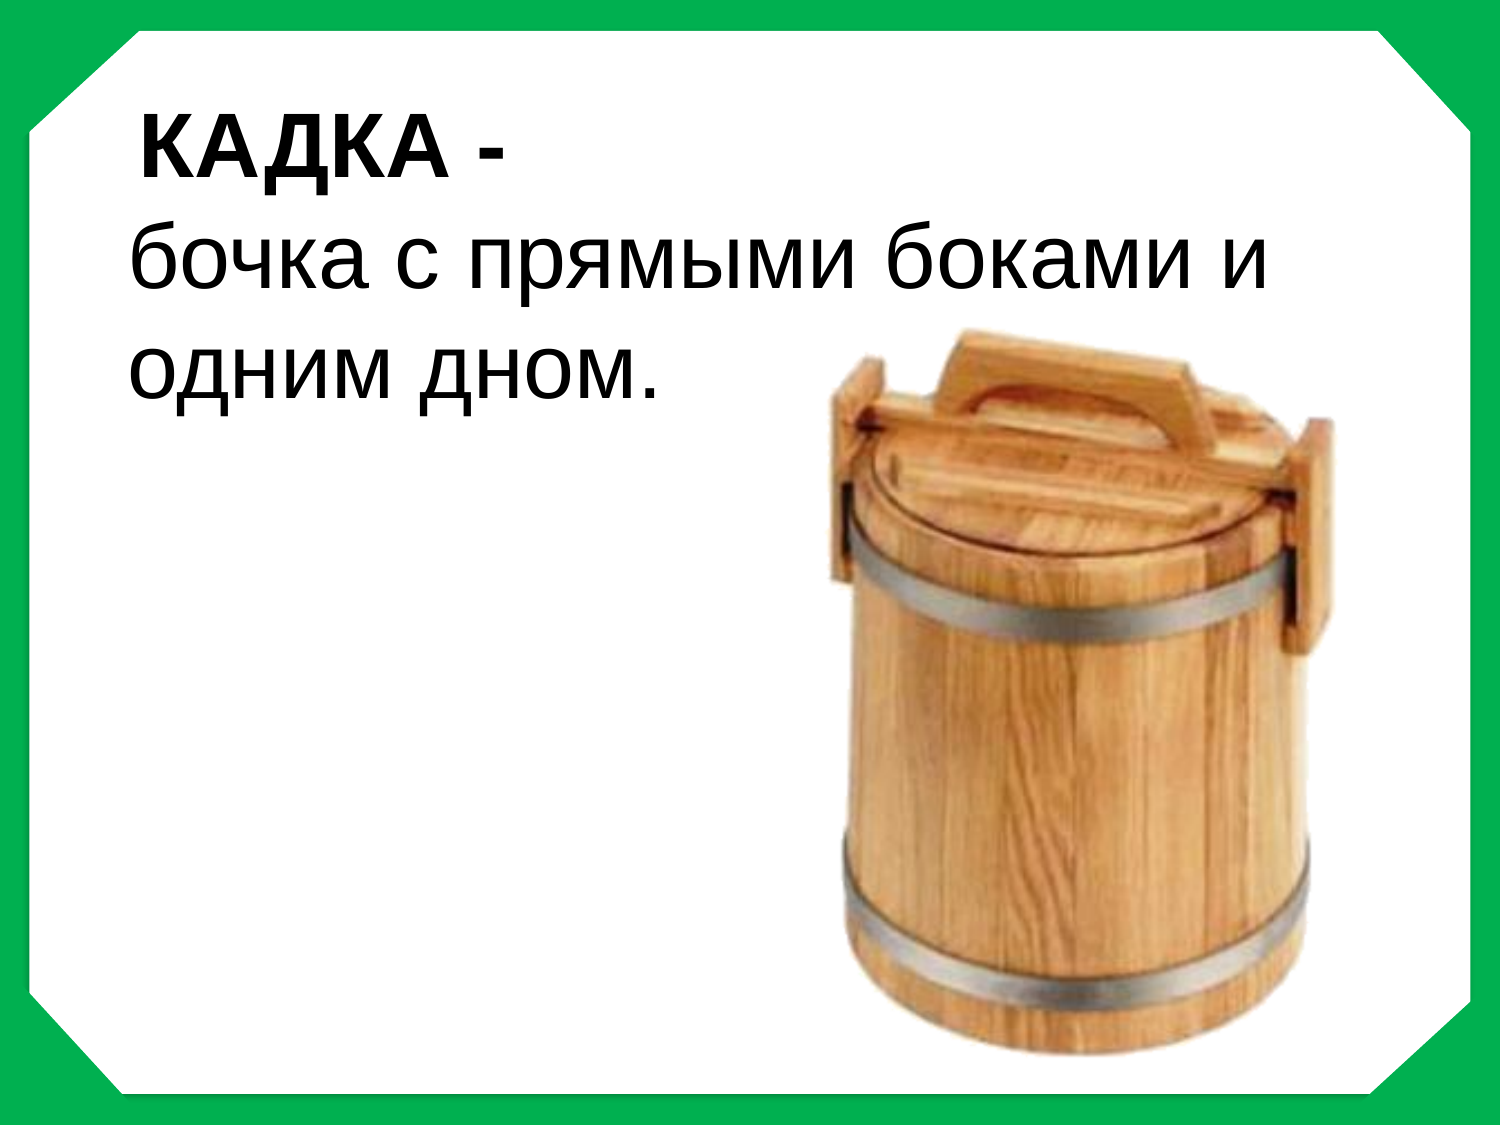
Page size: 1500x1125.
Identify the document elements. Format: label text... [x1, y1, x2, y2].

title бочка с прямыми боками и одним дном. [111, 219, 1426, 504]
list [702, 314, 1454, 1065]
text_box КАДКА - [123, 78, 1223, 203]
